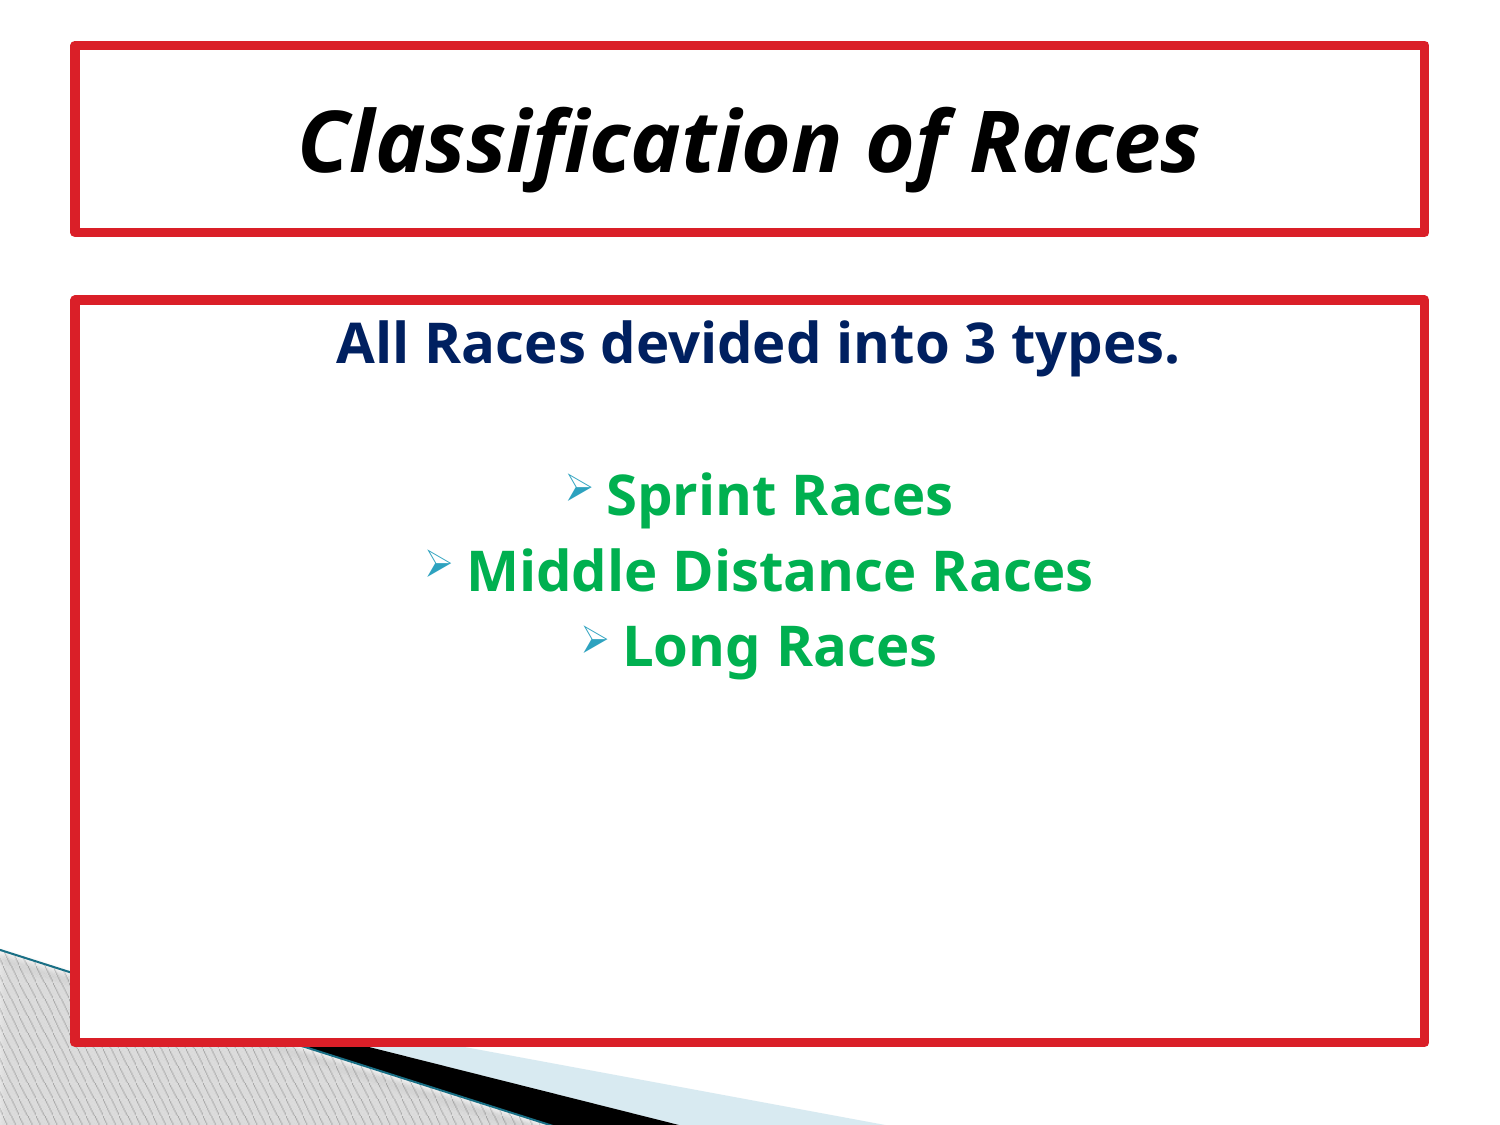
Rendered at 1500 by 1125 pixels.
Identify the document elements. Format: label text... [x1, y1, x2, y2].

title Classification of Races [70, 41, 1429, 237]
list All Races devided into 3 types. Sprint Races Middle Distance Races Long Races [70, 295, 1429, 1047]
